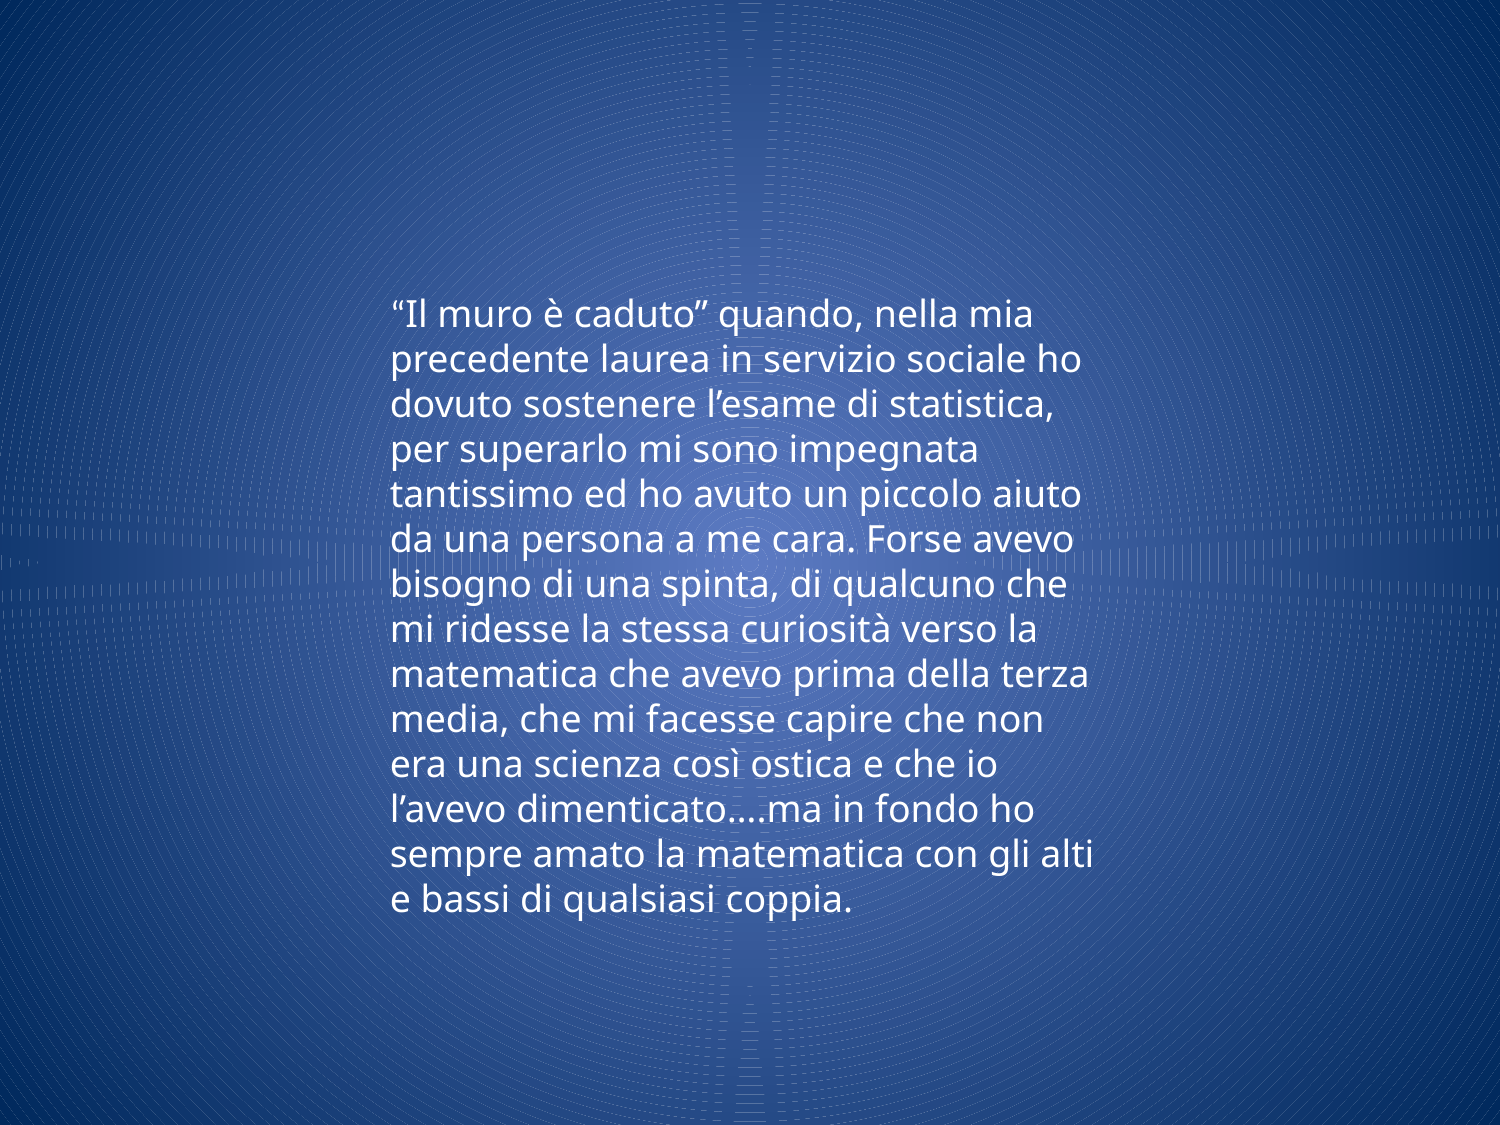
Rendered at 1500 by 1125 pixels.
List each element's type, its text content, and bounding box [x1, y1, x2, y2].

text_box “Il muro è caduto” quando, nella mia precedente laurea in servizio sociale ho dovuto sostenere l’esame di statistica, per superarlo mi sono impegnata tantissimo ed ho avuto un piccolo aiuto da una persona a me cara. Forse avevo bisogno di una spinta, di qualcuno che mi ridesse la stessa curiosità verso la matematica che avevo prima della terza media, che mi facesse capire che non era una scienza così ostica e che io l’avevo dimenticato….ma in fondo ho sempre amato la matematica con gli alti e bassi di qualsiasi coppia. [374, 282, 1125, 927]
